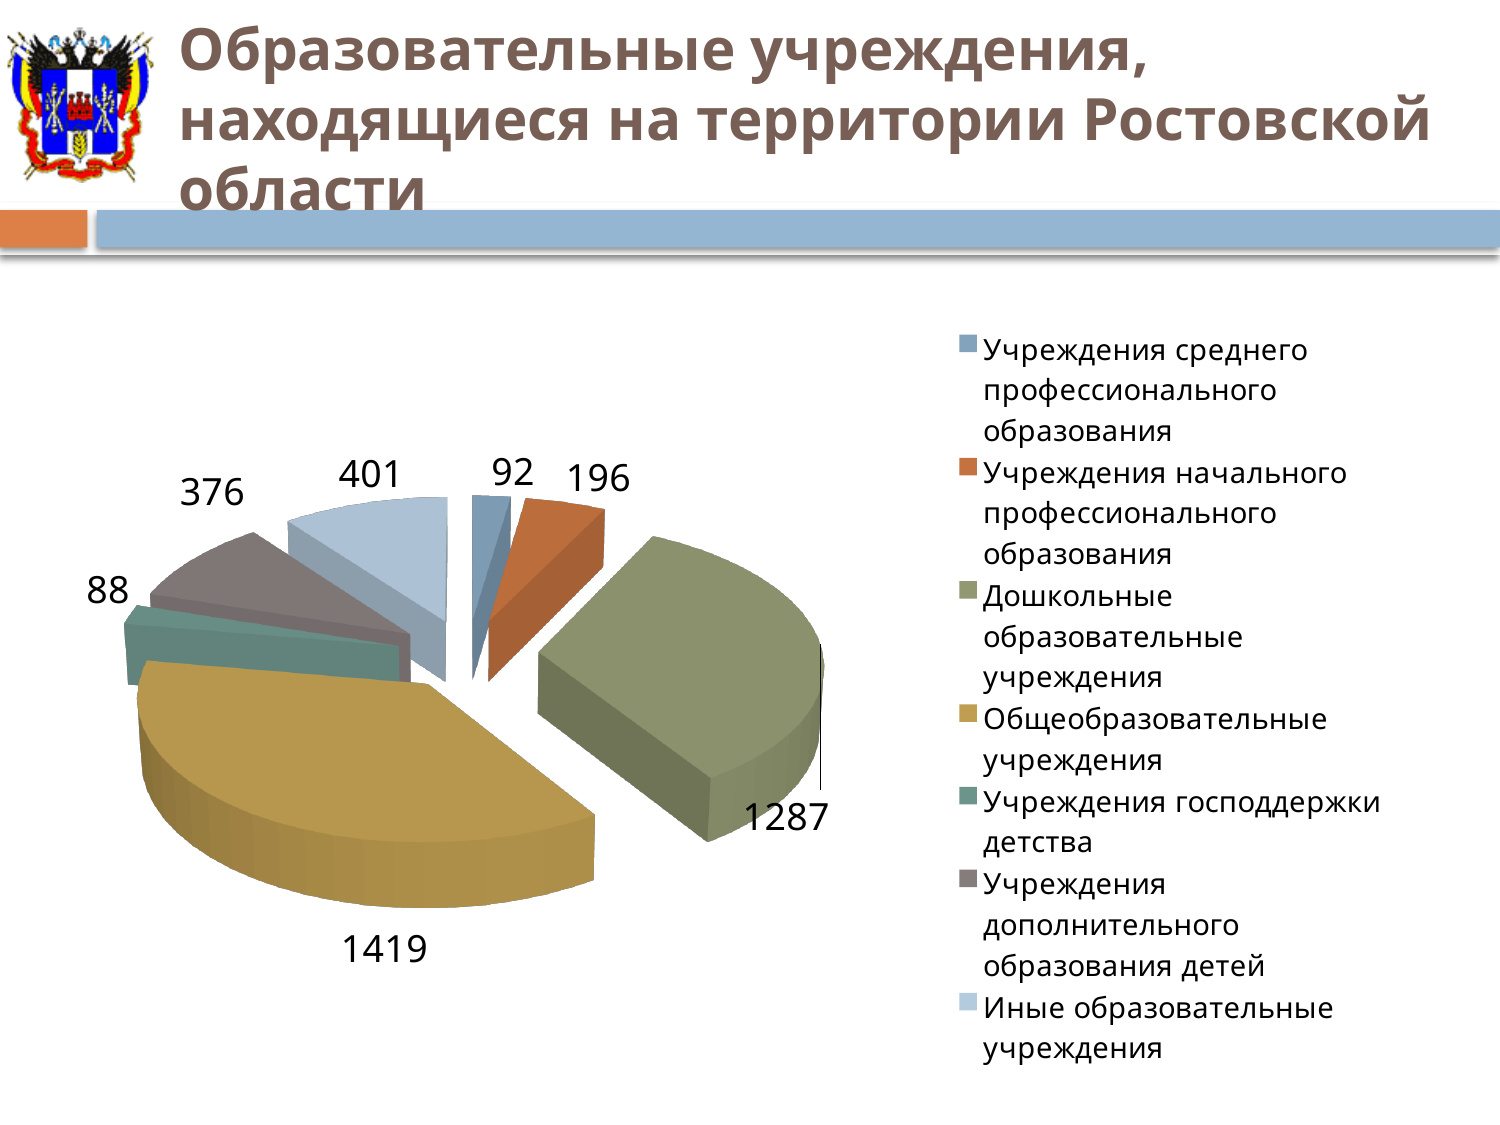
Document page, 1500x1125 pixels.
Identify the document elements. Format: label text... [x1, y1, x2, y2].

chart [69, 269, 1466, 1102]
title Образовательные учреждения, находящиеся на территории Ростовской области [164, 23, 1500, 211]
picture [0, 23, 160, 184]
